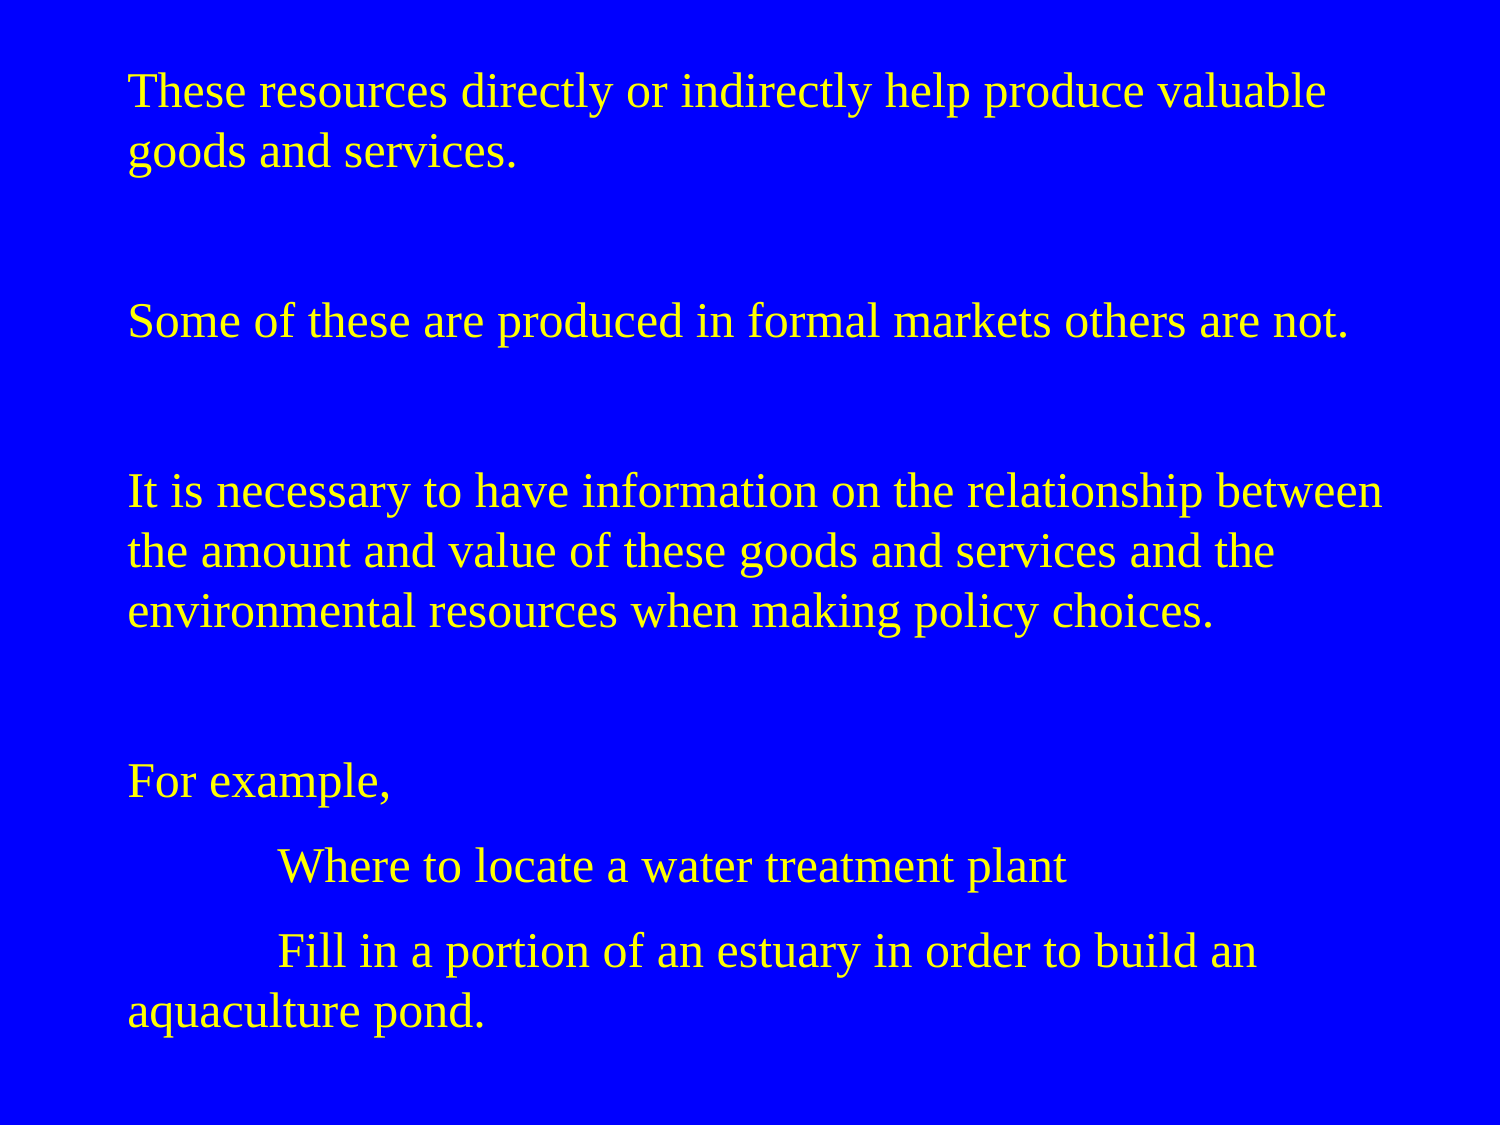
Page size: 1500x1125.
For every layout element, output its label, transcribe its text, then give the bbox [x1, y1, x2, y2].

text_box These resources directly or indirectly help produce valuable goods and services. Some of these are produced in formal markets others are not. It is necessary to have information on the relationship between the amount and value of these goods and services and the environmental resources when making policy choices. For example, Where to locate a water treatment plant Fill in a portion of an estuary in order to build an aquaculture pond. [112, 49, 1438, 1045]
